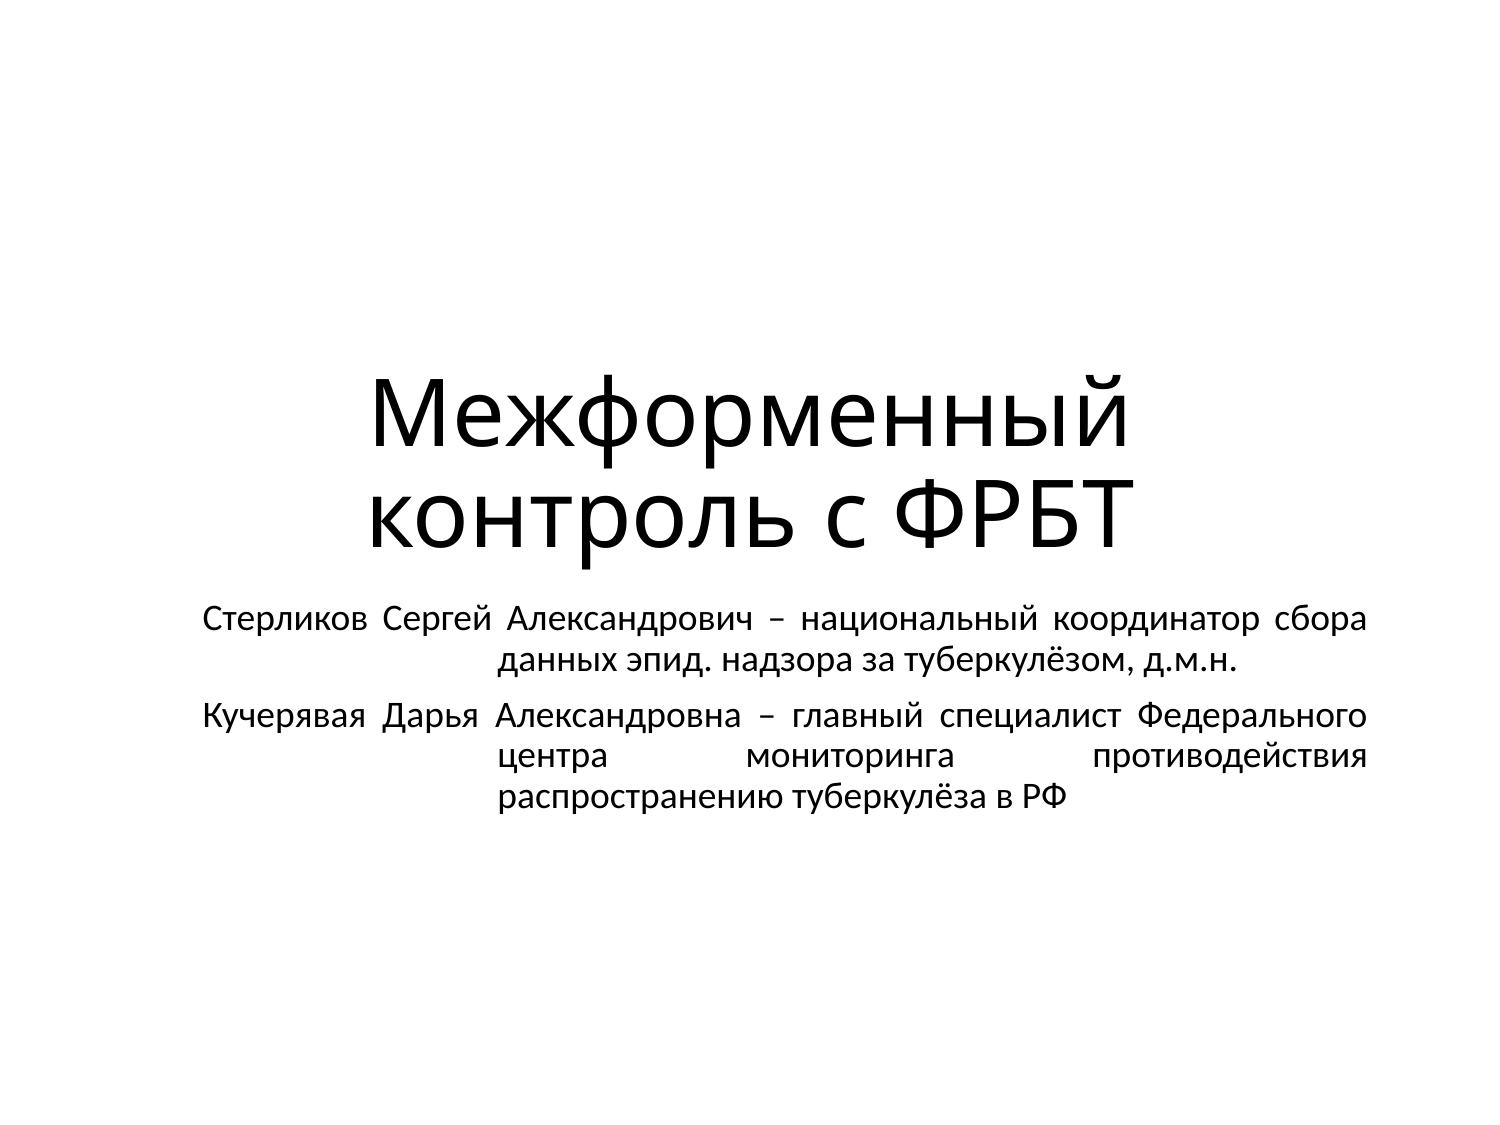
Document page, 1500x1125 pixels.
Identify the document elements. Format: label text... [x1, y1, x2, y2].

title Межформенный контроль с ФРБТ [187, 184, 1313, 576]
subtitle Стерликов Сергей Александрович – национальный координатор сбора данных эпид. надзора за туберкулёзом, д.м.н. Кучерявая Дарья Александровна – главный специалист Федерального центра мониторинга противодействия распространению туберкулёза в РФ [187, 590, 1384, 934]
